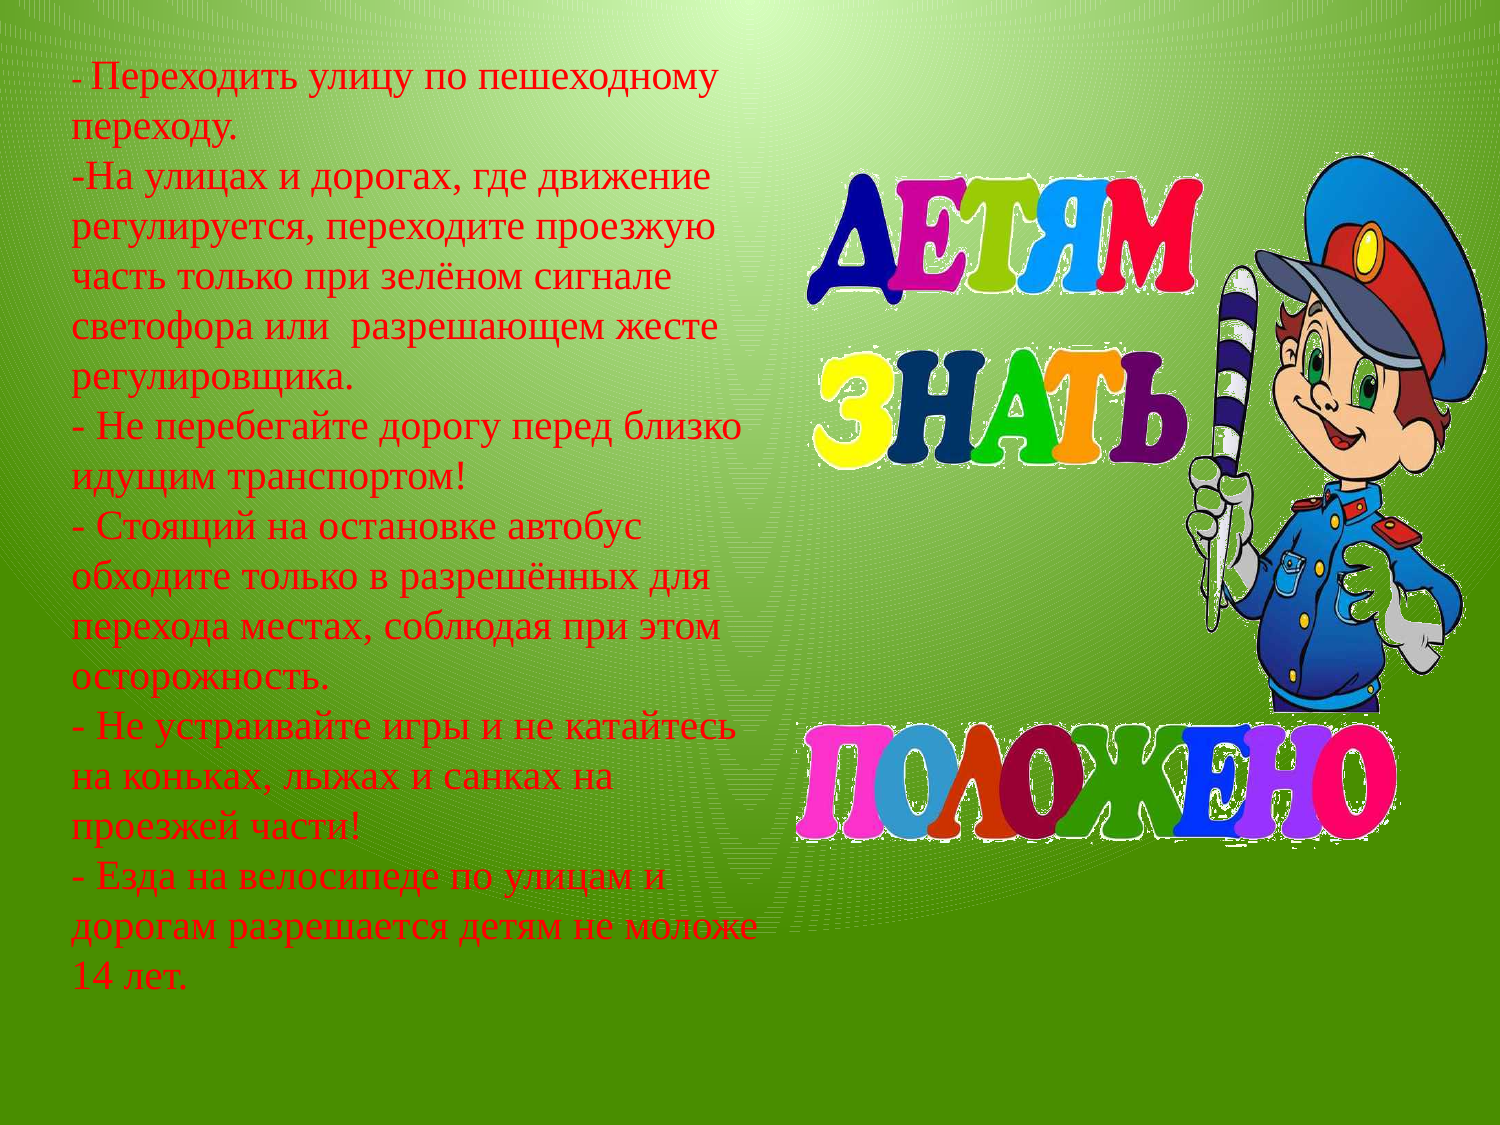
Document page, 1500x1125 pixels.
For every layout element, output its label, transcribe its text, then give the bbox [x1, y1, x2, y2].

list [796, 152, 1500, 868]
list - Переходить улицу по пешеходному переходу. -На улицах и дорогах, где движение регулируется, переходите проезжую часть только при зелёном сигнале светофора или разрешающем жесте регулировщика. - Не перебегайте дорогу перед близко идущим транспортом! - Стоящий на остановке автобус обходите только в разрешённых для перехода местах, соблюдая при этом осторожность. - Не устраивайте игры и не катайтесь на коньках, лыжах и санках на проезжей части! - Езда на велосипеде по улицам и дорогам разрешается детям не моложе 14 лет. [0, 0, 797, 1125]
